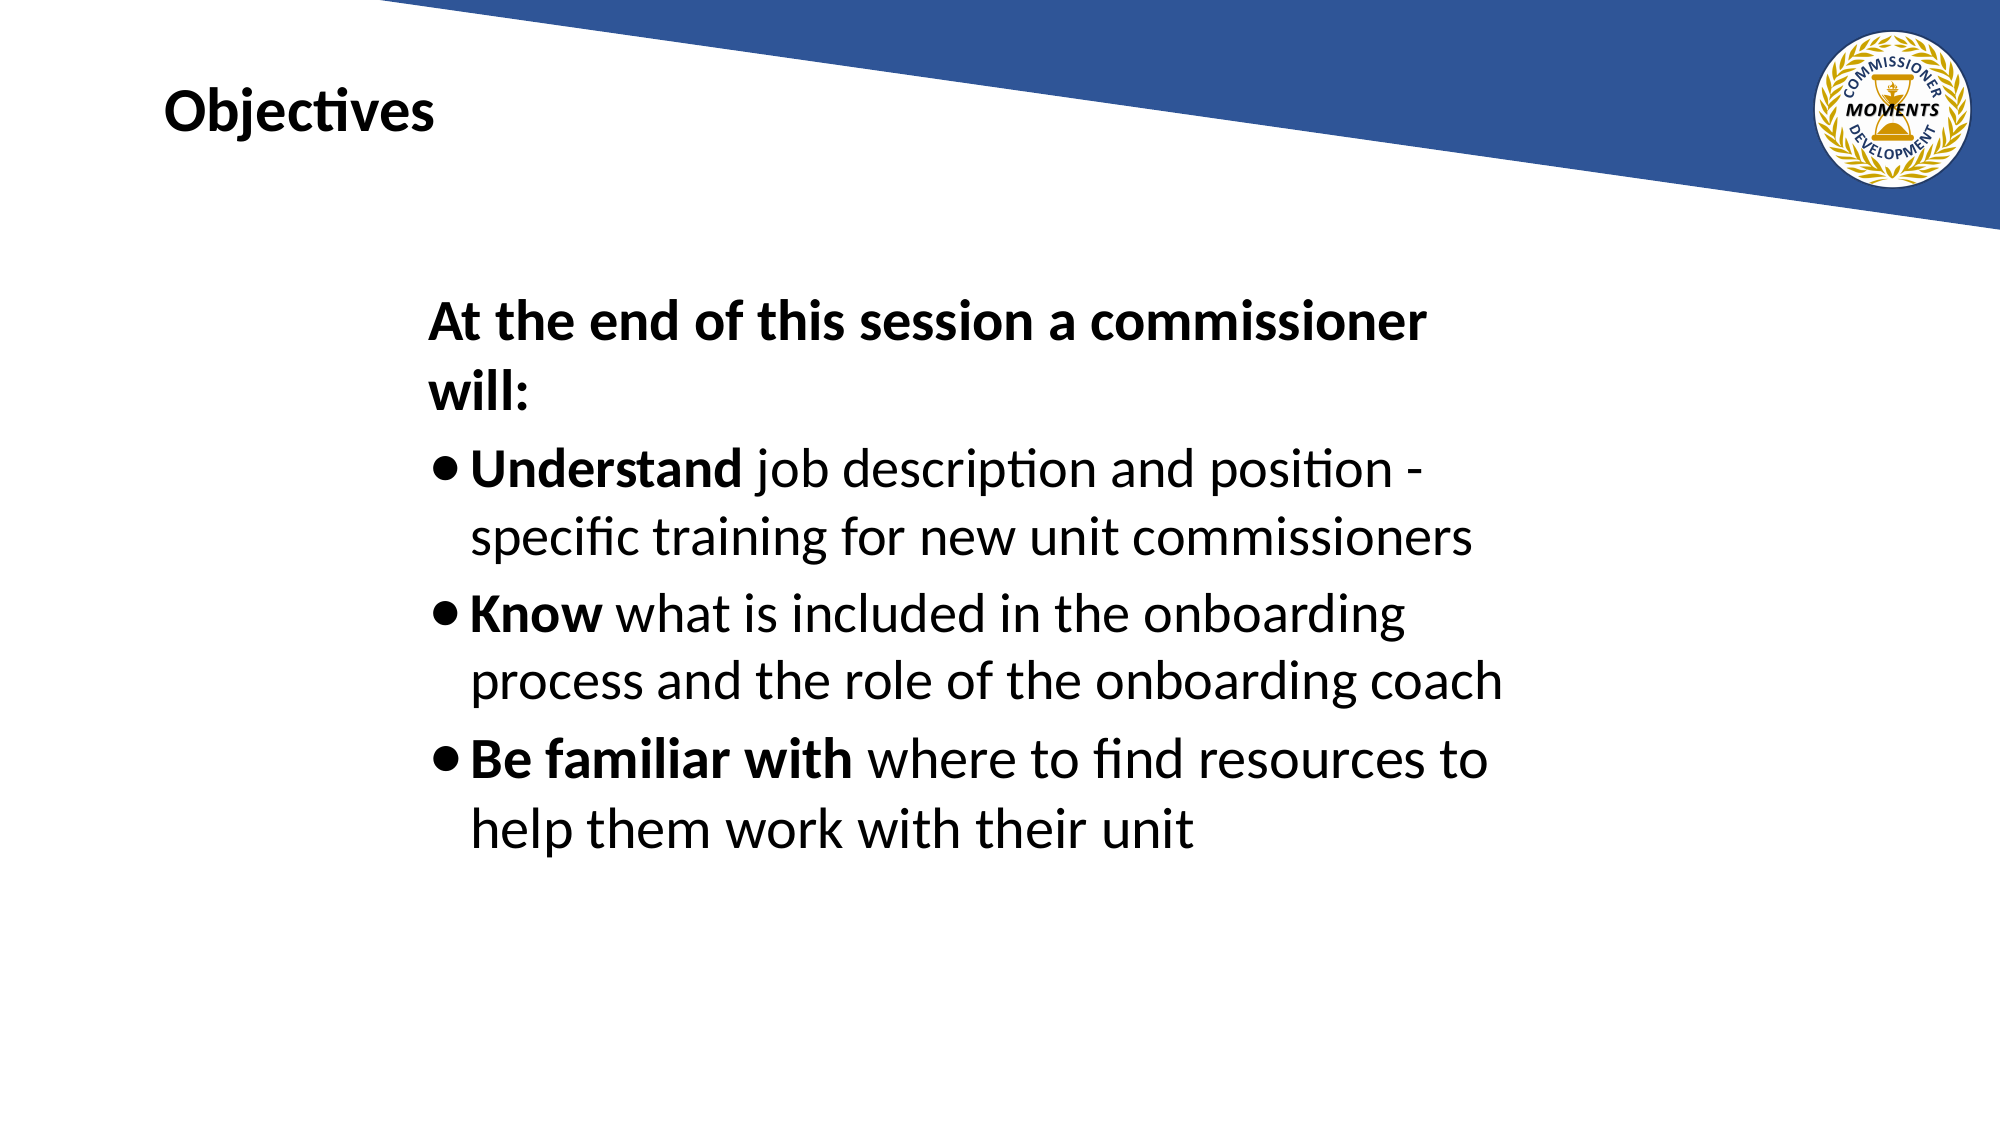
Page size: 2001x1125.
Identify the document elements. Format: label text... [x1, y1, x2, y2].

text_box Objectives [149, 61, 932, 152]
picture [1813, 30, 1972, 189]
text_box At the end of this session a commissioner will: Understand job description and position -specific training for new unit commissioners Know what is included in the onboarding process and the role of the onboarding coach Be familiar with where to find resources to help them work with their unit [413, 274, 1543, 945]
